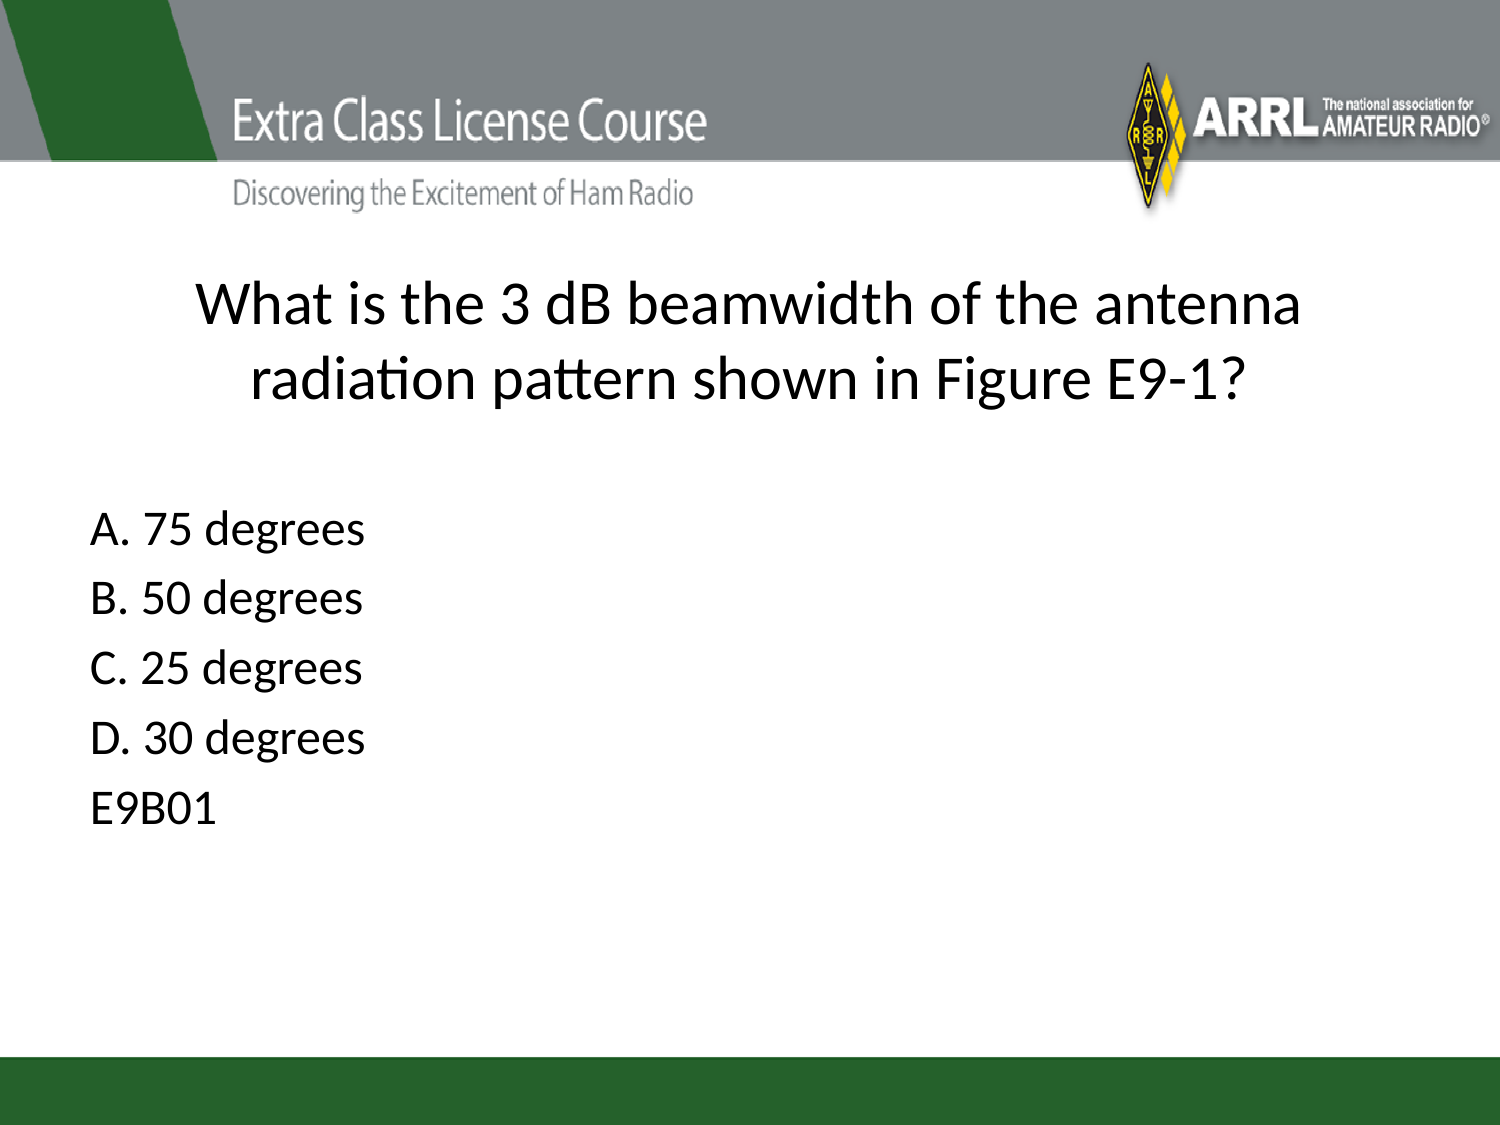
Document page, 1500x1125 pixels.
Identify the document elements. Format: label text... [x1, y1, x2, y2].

title What is the 3 dB beamwidth of the antenna radiation pattern shown in Figure E9-1? [75, 254, 1425, 435]
picture [0, 0, 1500, 1125]
list A. 75 degrees B. 50 degrees C. 25 degrees D. 30 degrees E9B01 [75, 487, 1425, 1005]
